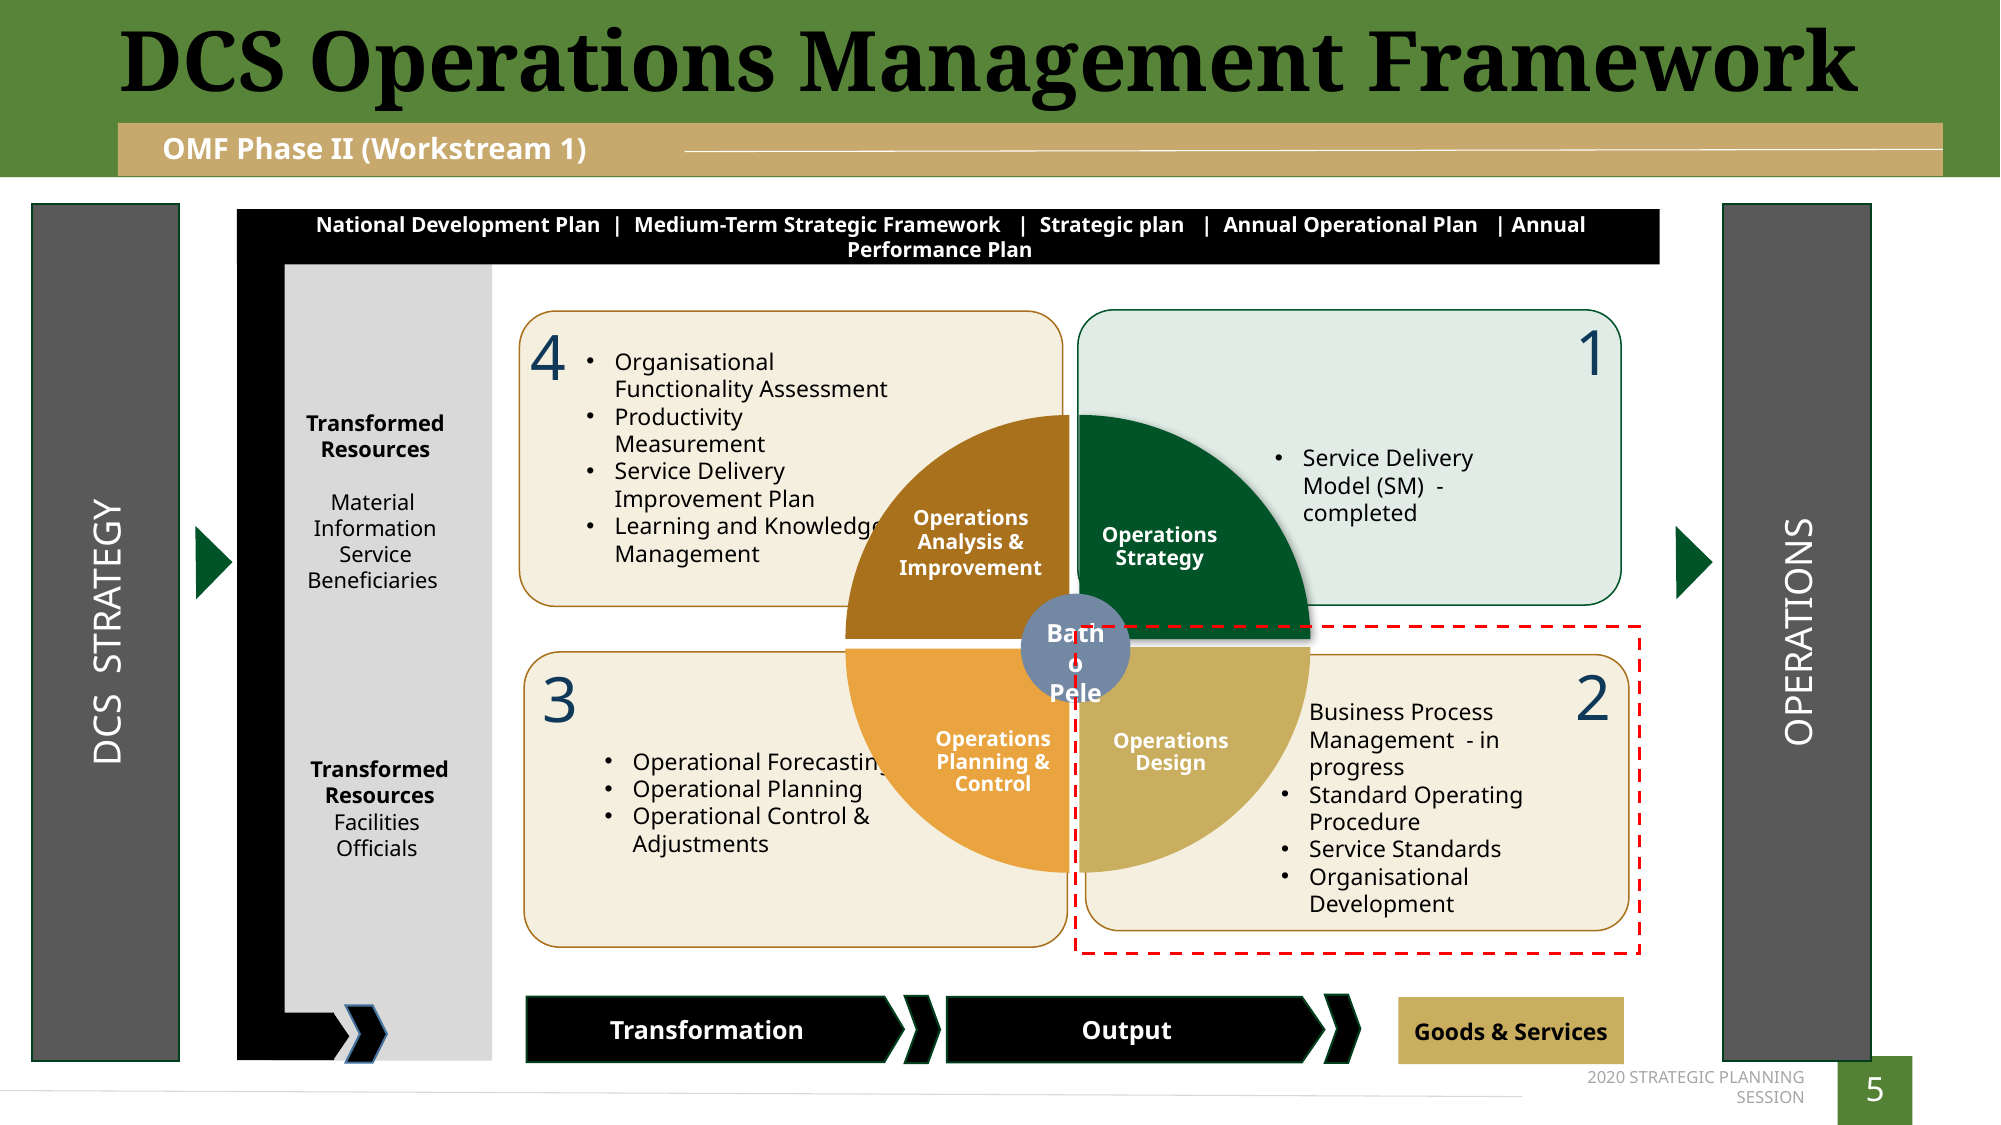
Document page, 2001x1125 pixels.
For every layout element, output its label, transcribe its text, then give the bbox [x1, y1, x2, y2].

text_box OPERATIONS [1723, 204, 1871, 1061]
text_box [1077, 309, 1622, 606]
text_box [845, 414, 1311, 873]
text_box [271, 264, 493, 1061]
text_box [507, 307, 1063, 607]
text_box [236, 261, 336, 1062]
text_box [0, 0, 2000, 178]
text_box [117, 132, 1943, 176]
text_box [1085, 654, 1629, 931]
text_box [526, 995, 941, 1064]
text_box DCS STRATEGY [31, 204, 180, 1061]
text_box [1075, 626, 1640, 955]
text_box Goods & Services [1398, 997, 1624, 1065]
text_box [1020, 593, 1131, 703]
text_box [1675, 525, 1713, 600]
text_box DCS Operations Management Framework [104, 0, 1989, 132]
text_box [195, 525, 233, 600]
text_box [512, 645, 1068, 948]
text_box National Development Plan | Medium-Term Strategic Framework | Strategic plan | Annual Operational Plan | Annual Performance Plan [236, 209, 1660, 265]
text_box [946, 994, 1361, 1063]
text_box OMF Phase II (Workstream 1) [162, 132, 685, 166]
